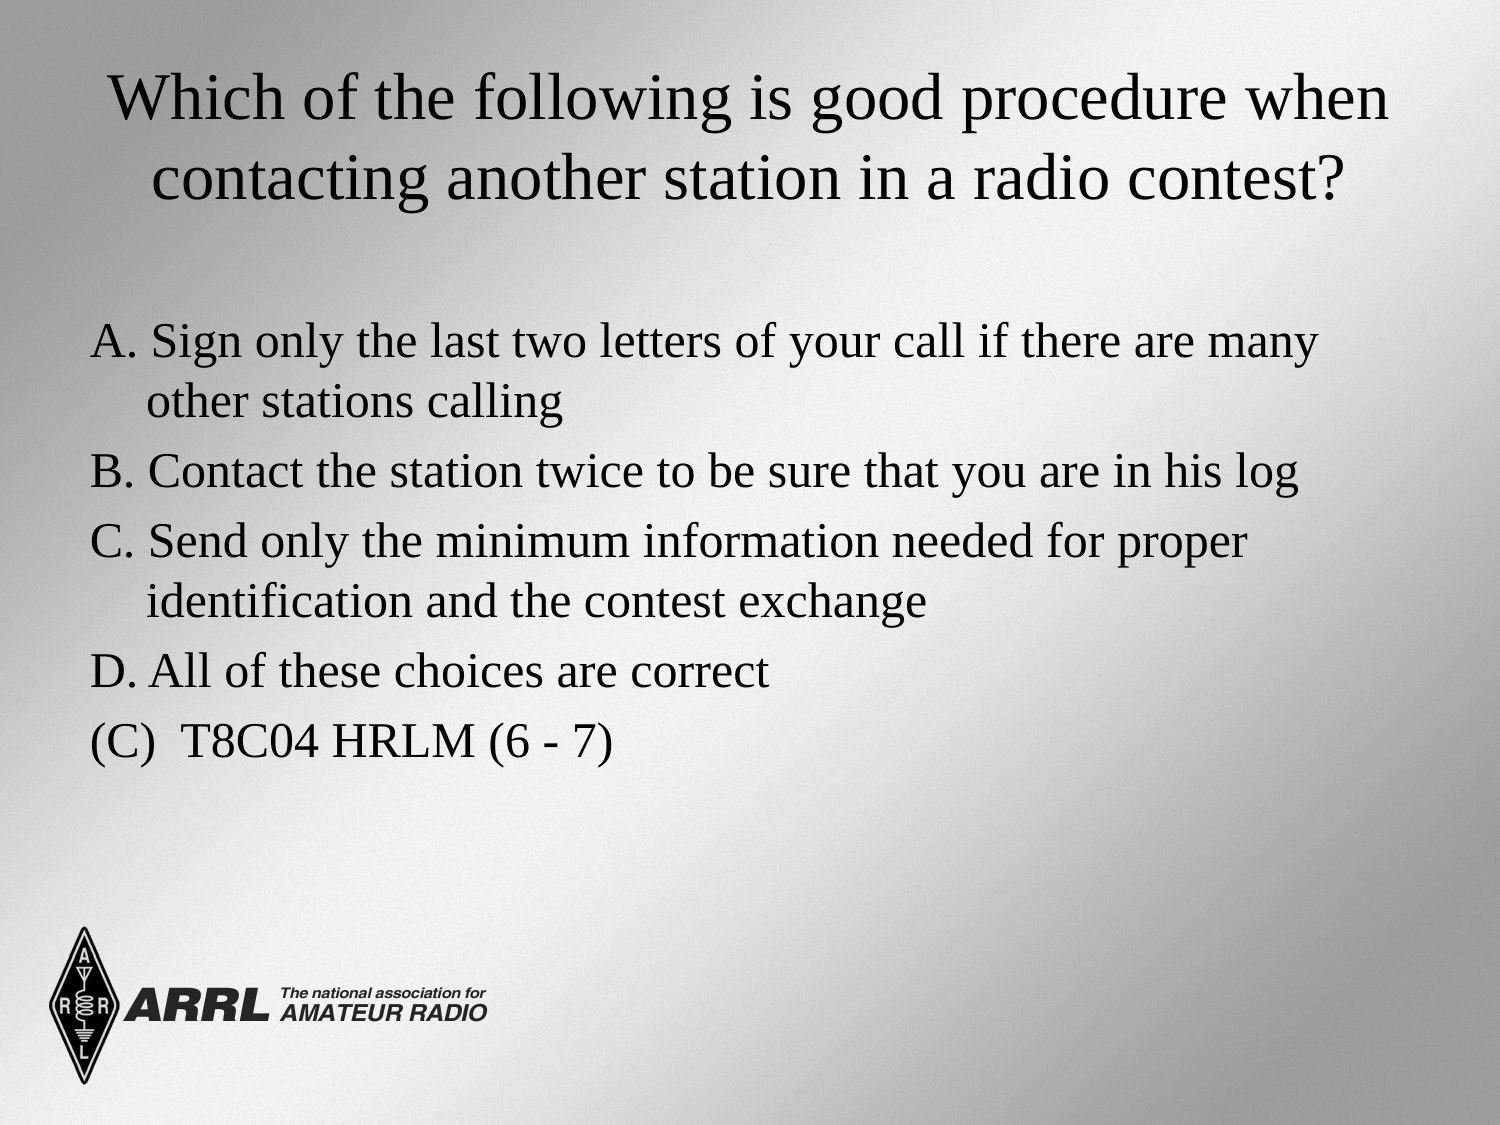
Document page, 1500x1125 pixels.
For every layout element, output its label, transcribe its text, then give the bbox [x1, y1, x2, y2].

title Which of the following is good procedure when contacting another station in a radio contest? [75, 45, 1425, 233]
list A. Sign only the last two letters of your call if there are many other stations calling B. Contact the station twice to be sure that you are in his log C. Send only the minimum information needed for proper identification and the contest exchange D. All of these choices are correct (C) T8C04 HRLM (6 - 7) [75, 299, 1425, 1005]
picture [0, 0, 1500, 1125]
